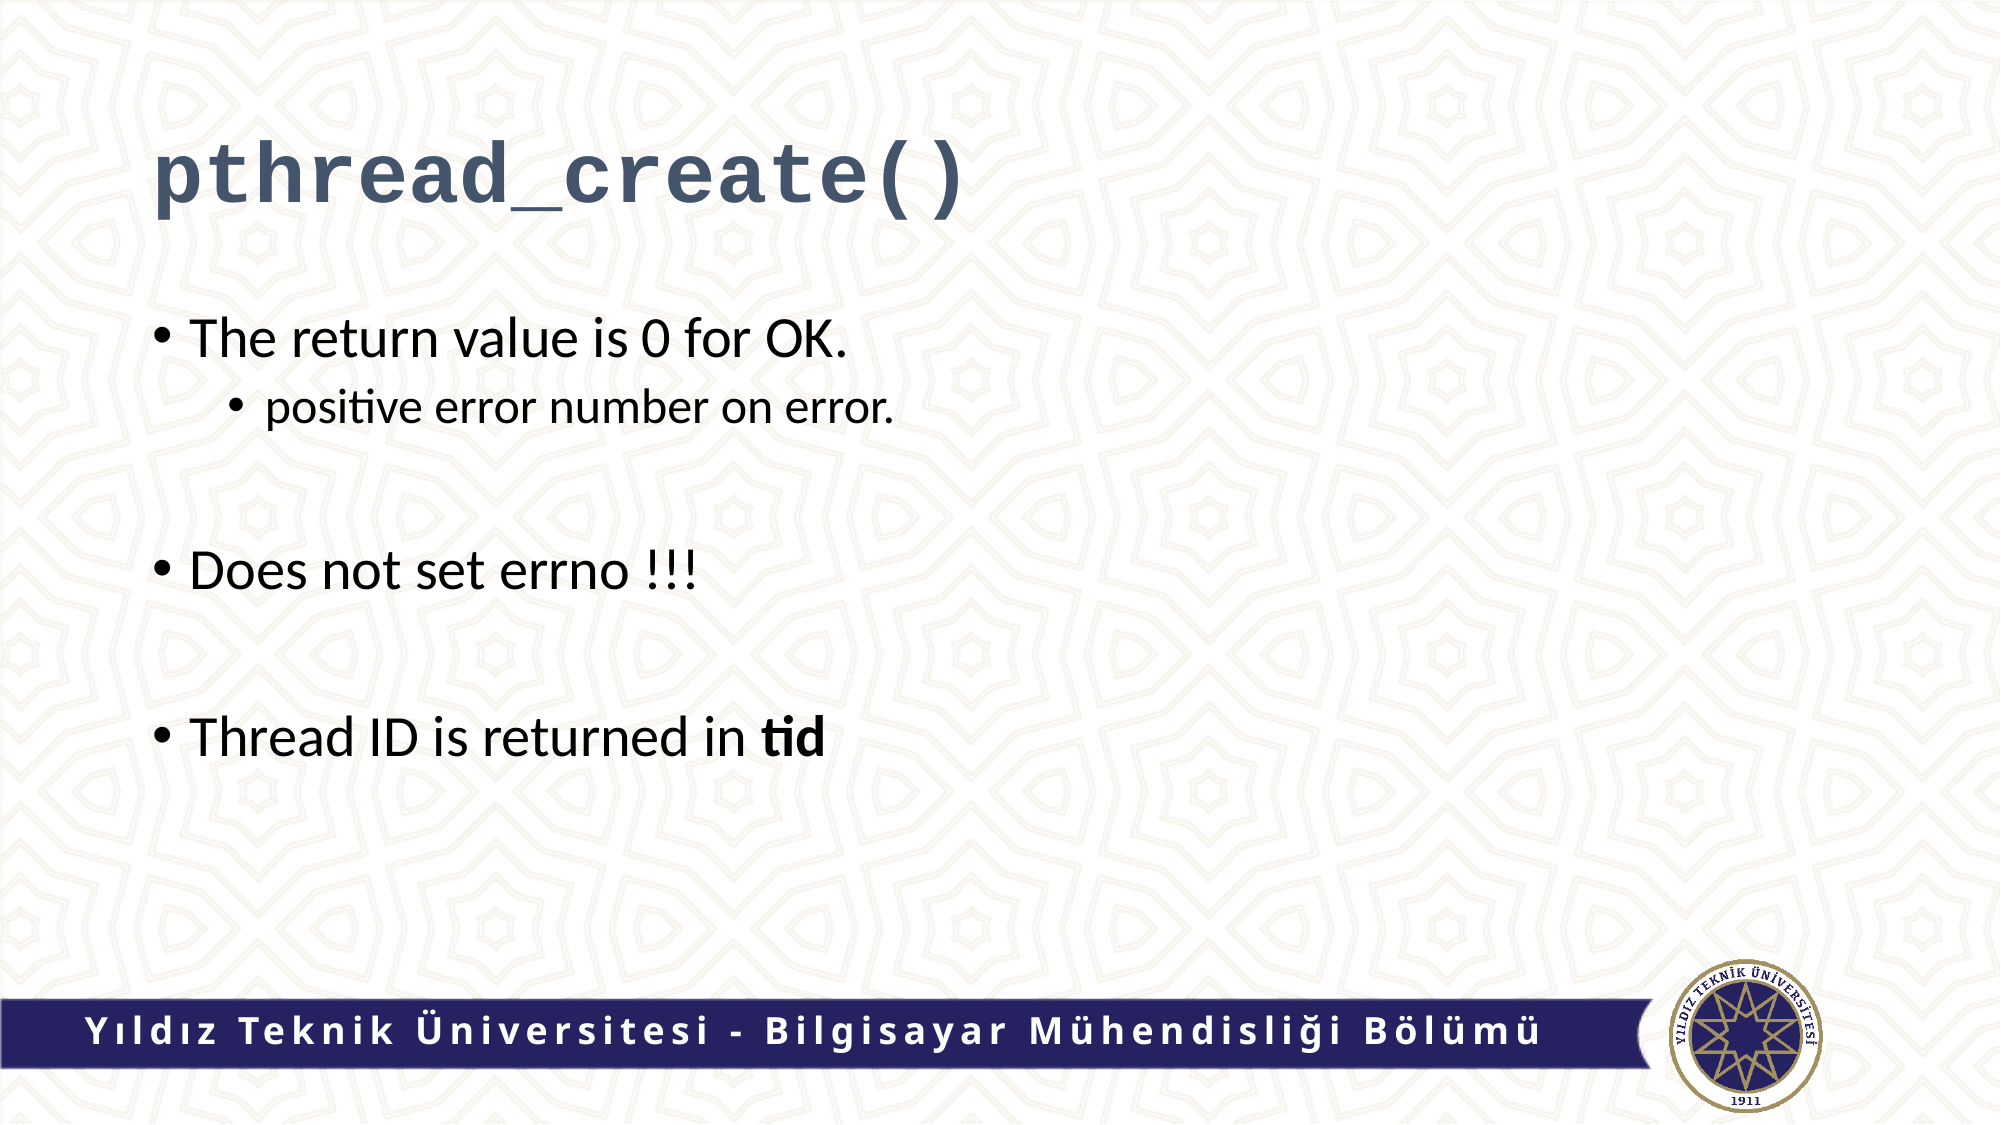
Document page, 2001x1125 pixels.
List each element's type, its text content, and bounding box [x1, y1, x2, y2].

picture [0, 0, 2000, 1125]
title pthread_create() [137, 59, 1863, 278]
list The return value is 0 for OK. positive error number on error. Does not set errno !!! Thread ID is returned in tid [137, 299, 1863, 982]
footer Yıldız Teknik Üniversitesi - Bilgisayar Mühendisliği Bölümü [0, 997, 1628, 1069]
